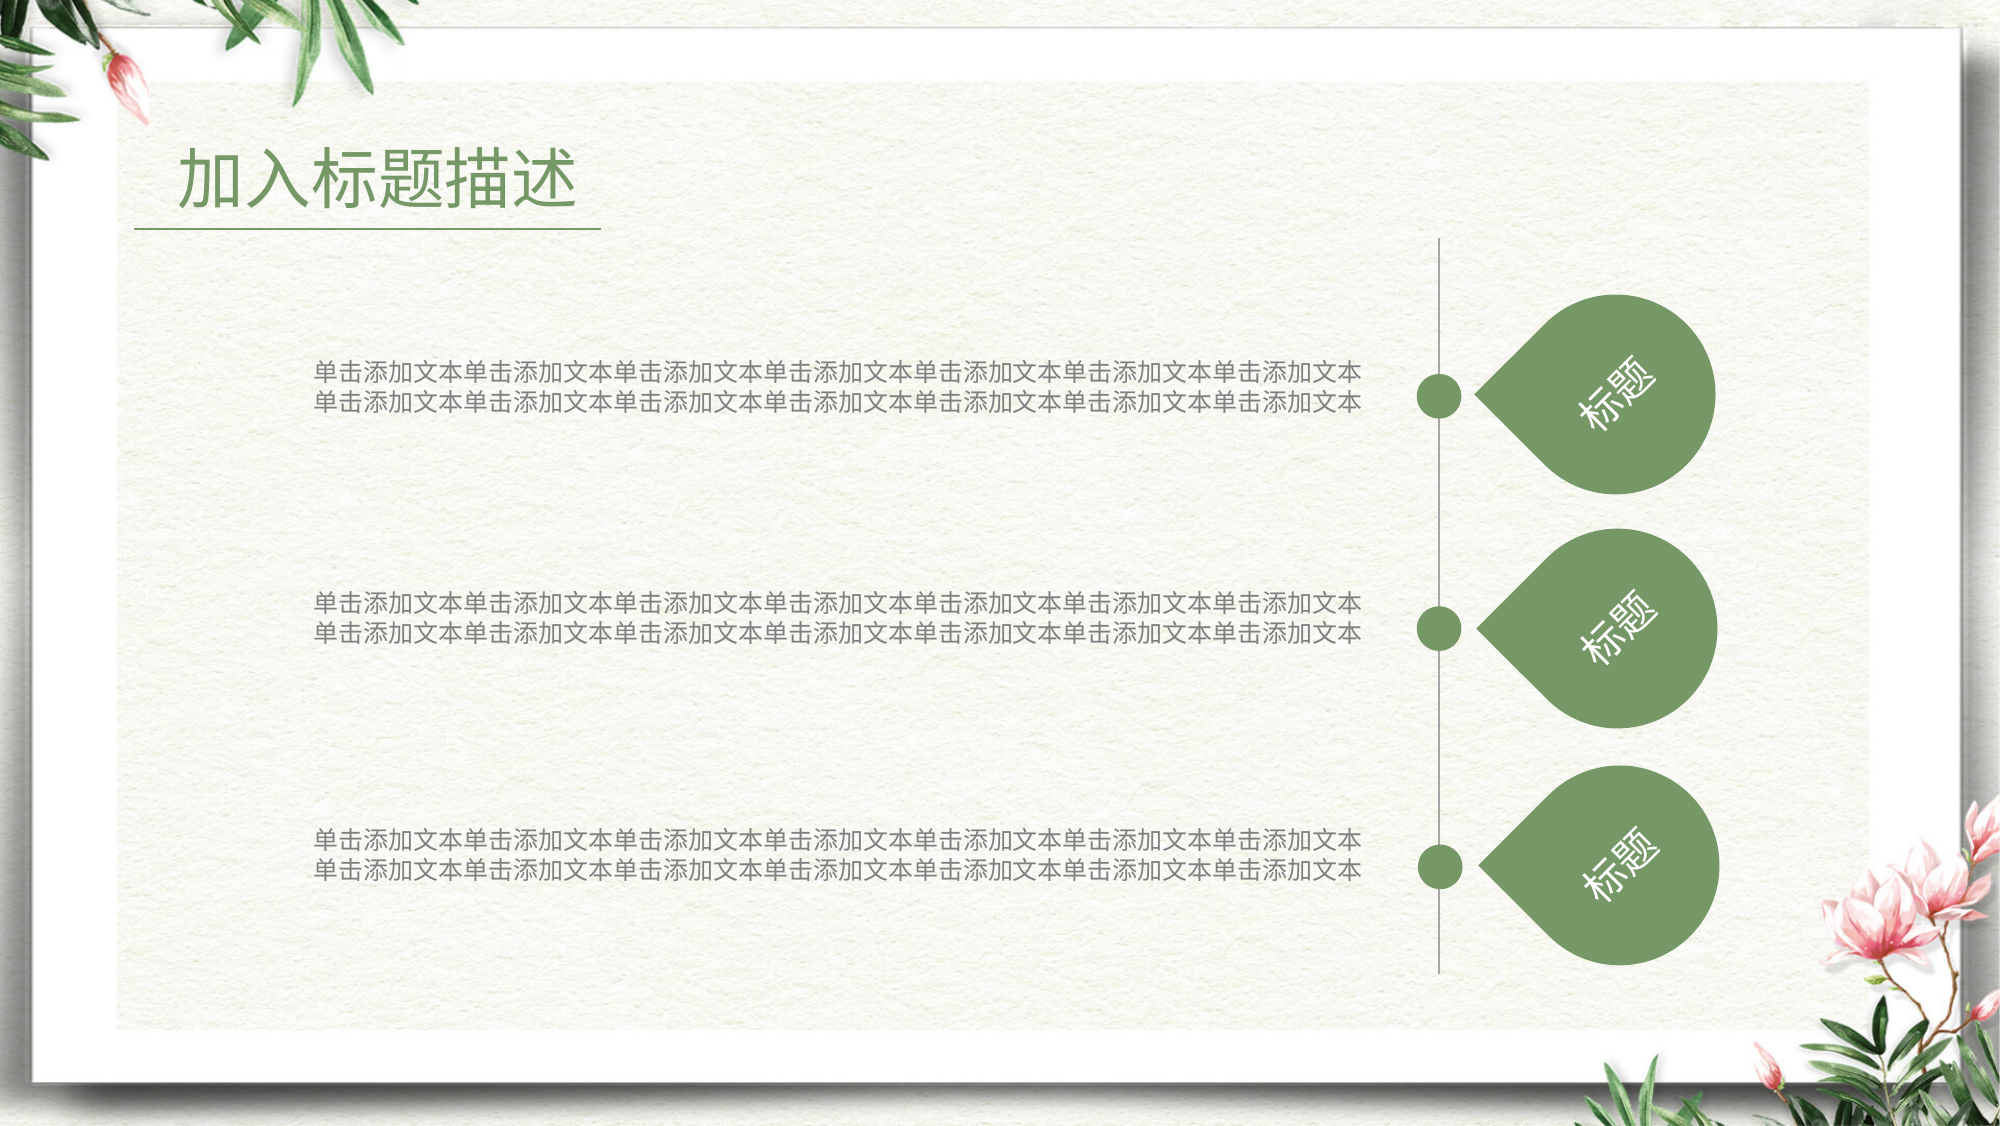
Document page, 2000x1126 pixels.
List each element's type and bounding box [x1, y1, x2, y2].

text_box [110, 136, 646, 230]
picture [0, 0, 2000, 1126]
text_box [298, 237, 1720, 974]
